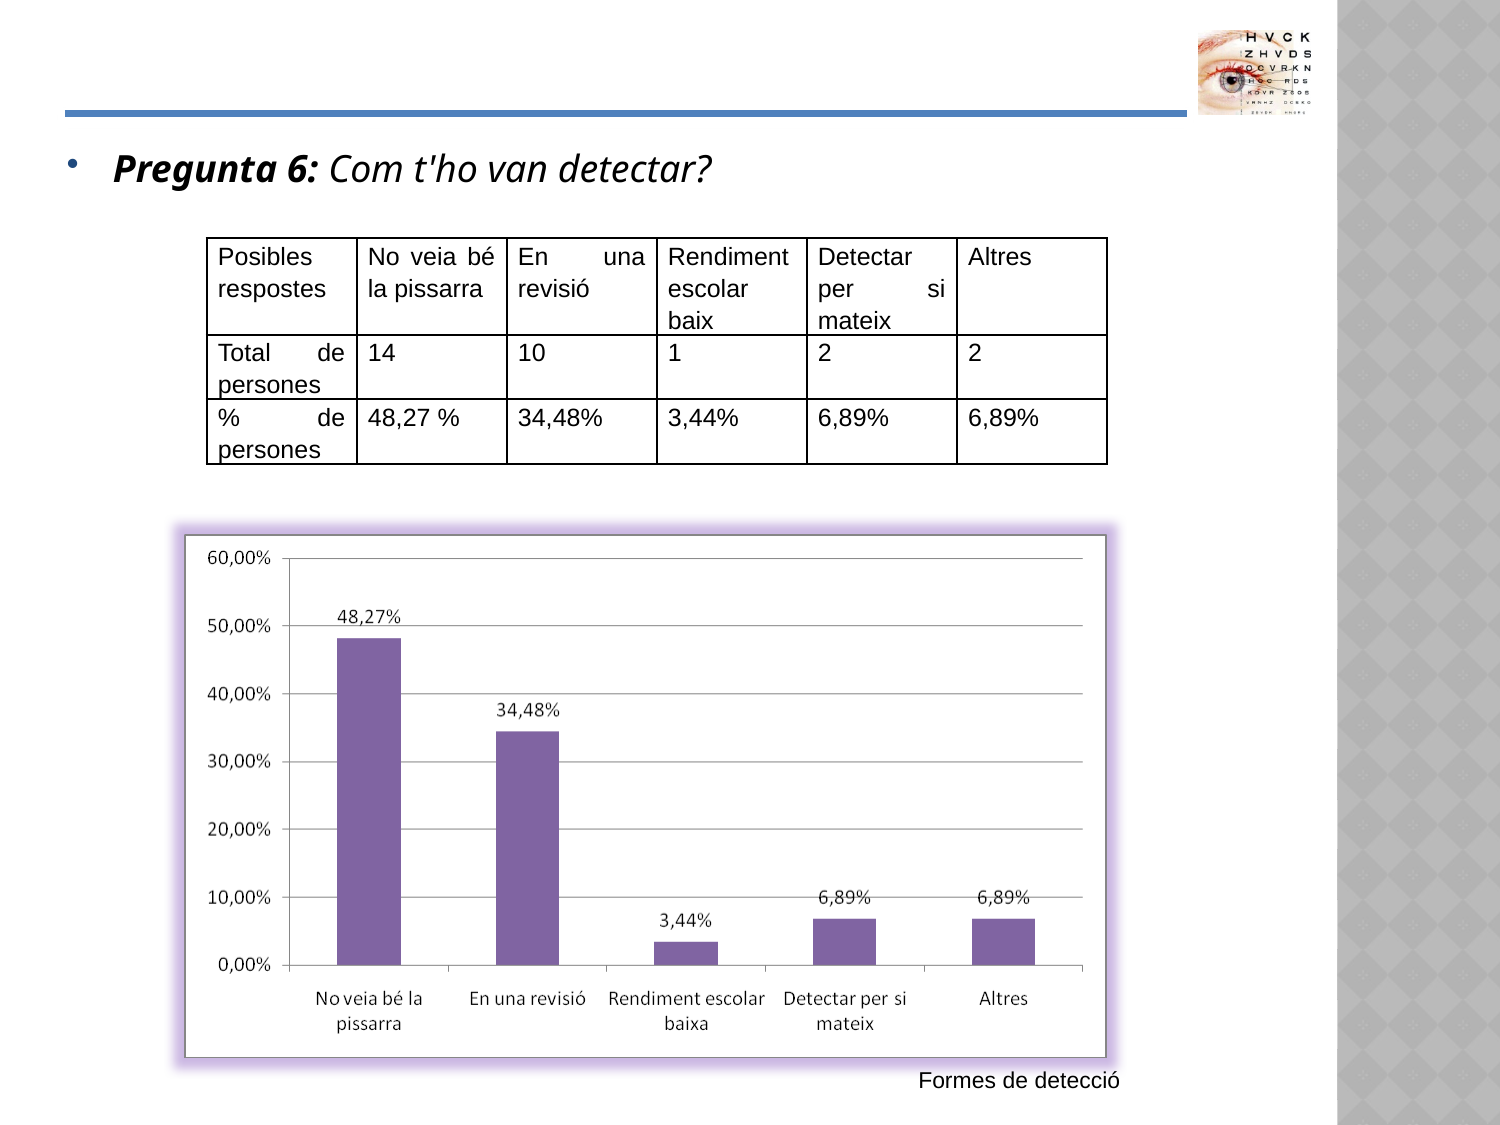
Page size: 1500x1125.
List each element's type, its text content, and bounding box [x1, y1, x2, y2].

table_cell 2 [808, 336, 956, 398]
picture [182, 534, 1107, 1059]
table_header Detectar per si mateix [808, 239, 956, 334]
table_cell 10 [508, 336, 656, 398]
table_cell Total de persones [208, 336, 356, 398]
table_header Posibles respostes [208, 239, 356, 334]
table_cell 3,44% [658, 400, 806, 463]
table_cell % de persones [208, 400, 356, 463]
table_cell 14 [358, 336, 506, 398]
table_cell 6,89% [958, 400, 1106, 463]
table_cell 6,89% [808, 400, 956, 463]
table_header No veia bé la pissarra [358, 239, 506, 334]
text_box [0, 0, 1500, 75]
list Pregunta 6: Com t'ho van detectar? [52, 136, 1241, 244]
text_box Formes de detecció [903, 1058, 1294, 1101]
table_header En una revisió [508, 239, 656, 334]
table_cell 1 [658, 336, 806, 398]
table_cell 34,48% [508, 400, 656, 463]
picture [1198, 30, 1311, 116]
table_cell 2 [958, 336, 1106, 398]
table_header Altres [958, 239, 1106, 334]
table_cell 48,27 % [358, 400, 506, 463]
table_header Rendiment escolar baix [658, 239, 806, 334]
